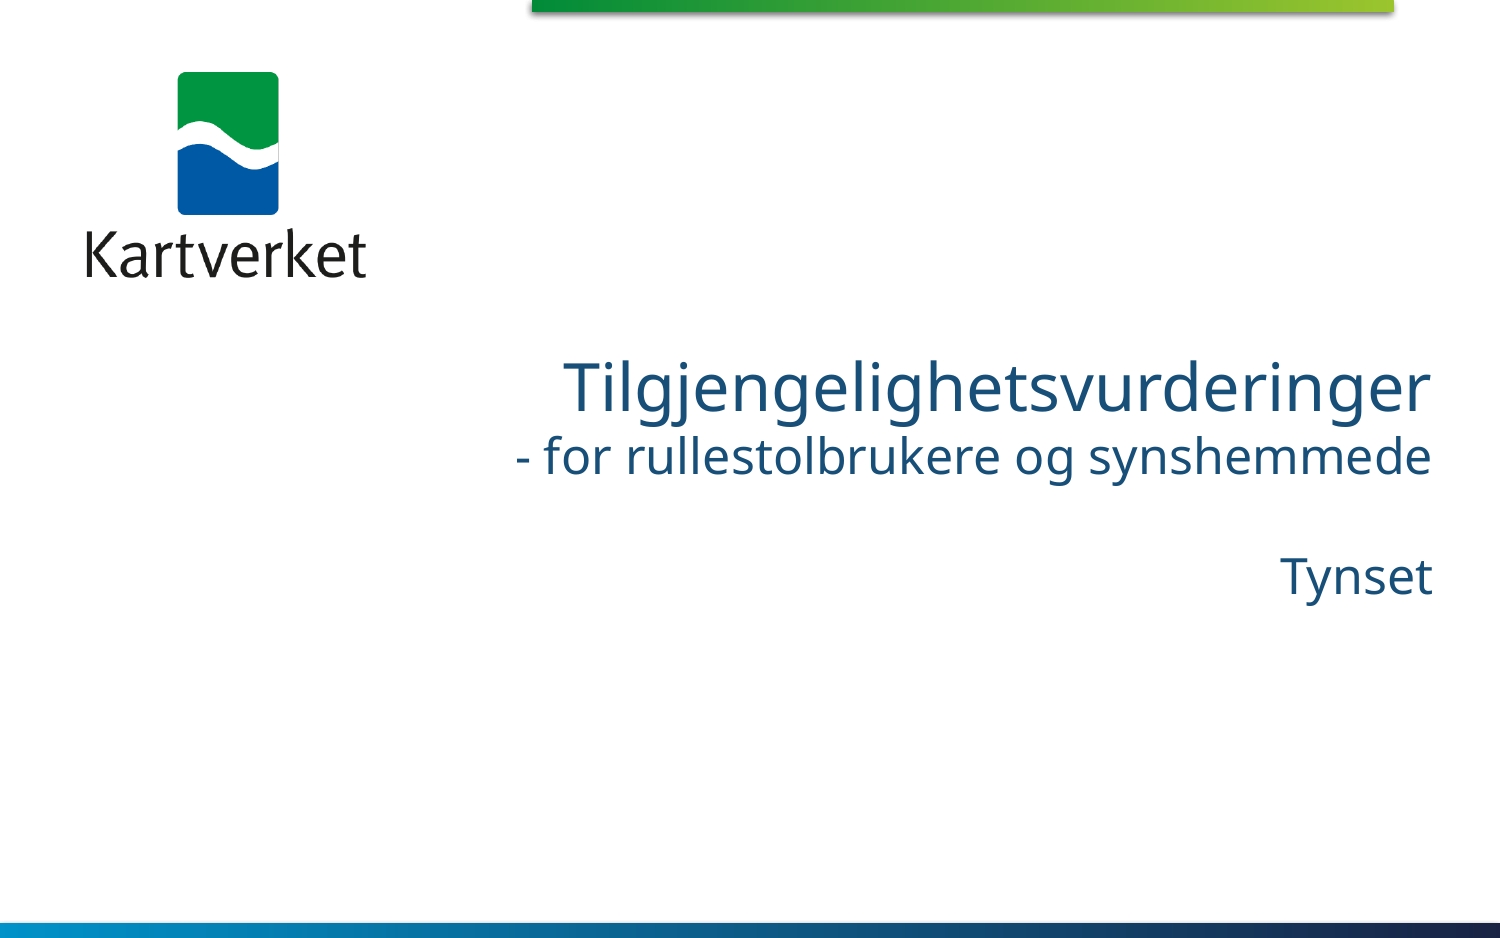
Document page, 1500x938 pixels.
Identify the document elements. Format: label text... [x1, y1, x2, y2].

text_box Tilgjengelighetsvurderinger - for rullestolbrukere og synshemmede Tynset [66, 337, 1449, 613]
